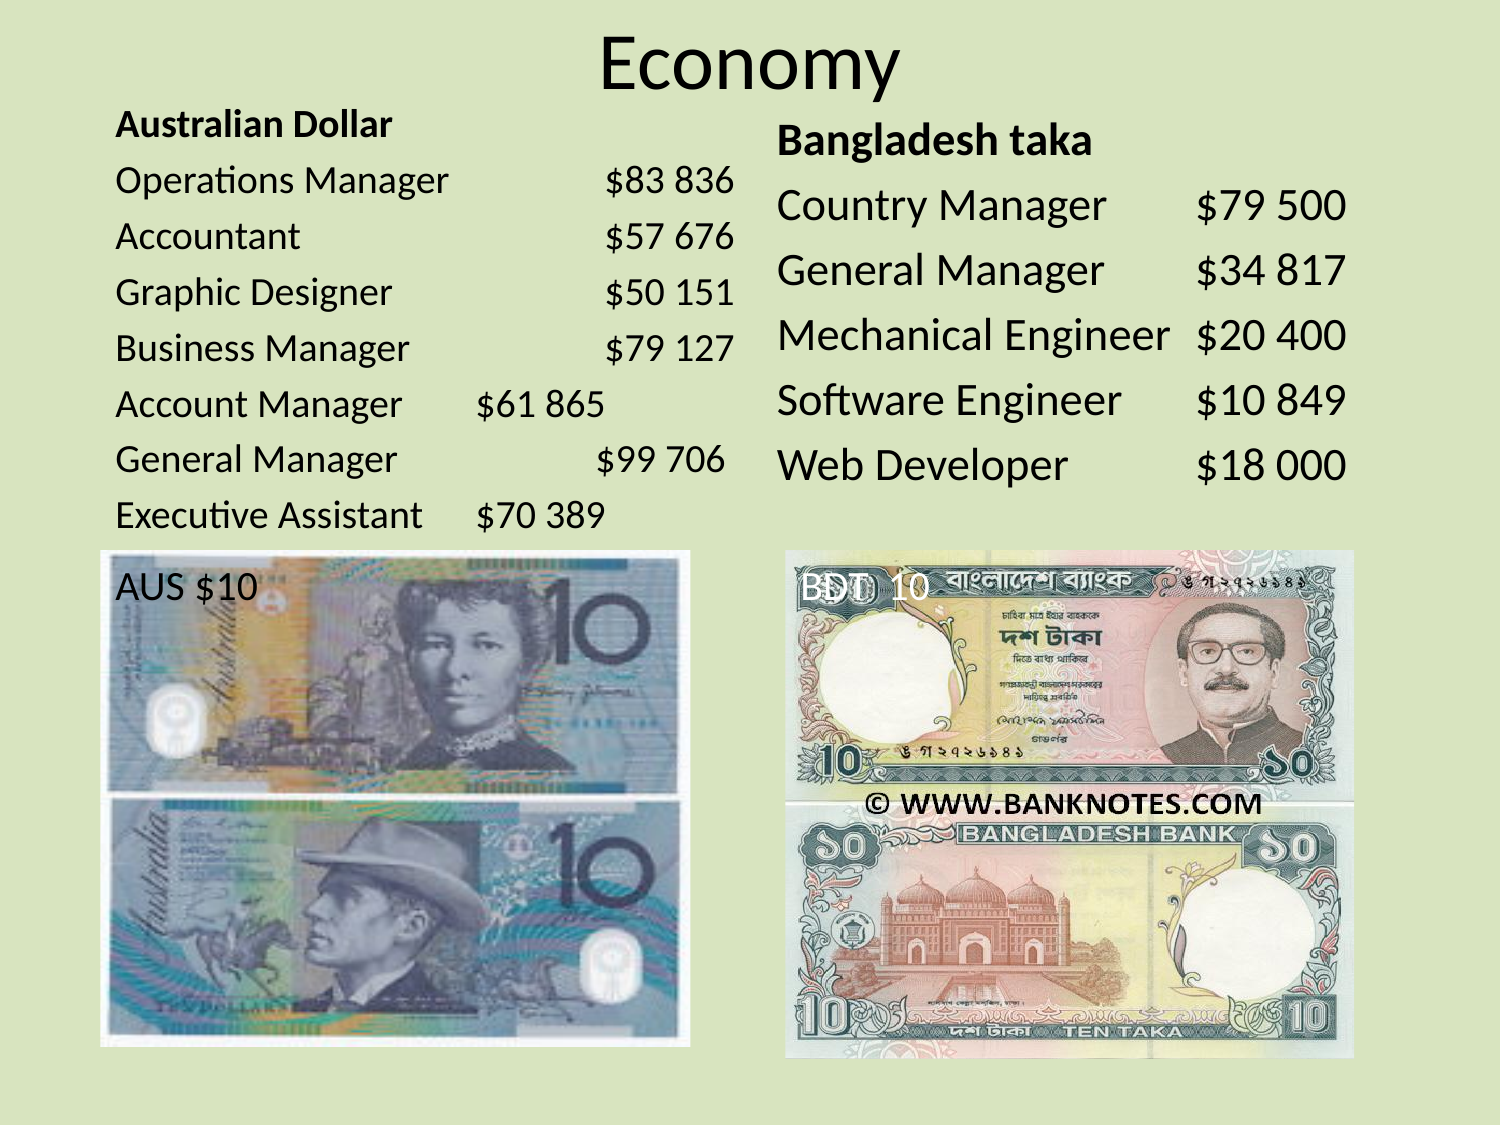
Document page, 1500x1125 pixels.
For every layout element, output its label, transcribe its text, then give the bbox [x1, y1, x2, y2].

title Economy [75, 0, 1425, 114]
list Bangladesh taka Country Manager $79 500 General Manager $34 817 Mechanical Engineer $20 400 Software Engineer $10 849 Web Developer $18 000 [761, 101, 1425, 504]
list Australian Dollar Operations Manager $83 836 Accountant $57 676 Graphic Designer $50 151 Business Manager $79 127 Account Manager $61 865 General Manager $99 706 Executive Assistant $70 389 [100, 90, 764, 598]
list BDT 10 [785, 550, 1355, 1059]
list AUS $10 [100, 550, 691, 1047]
